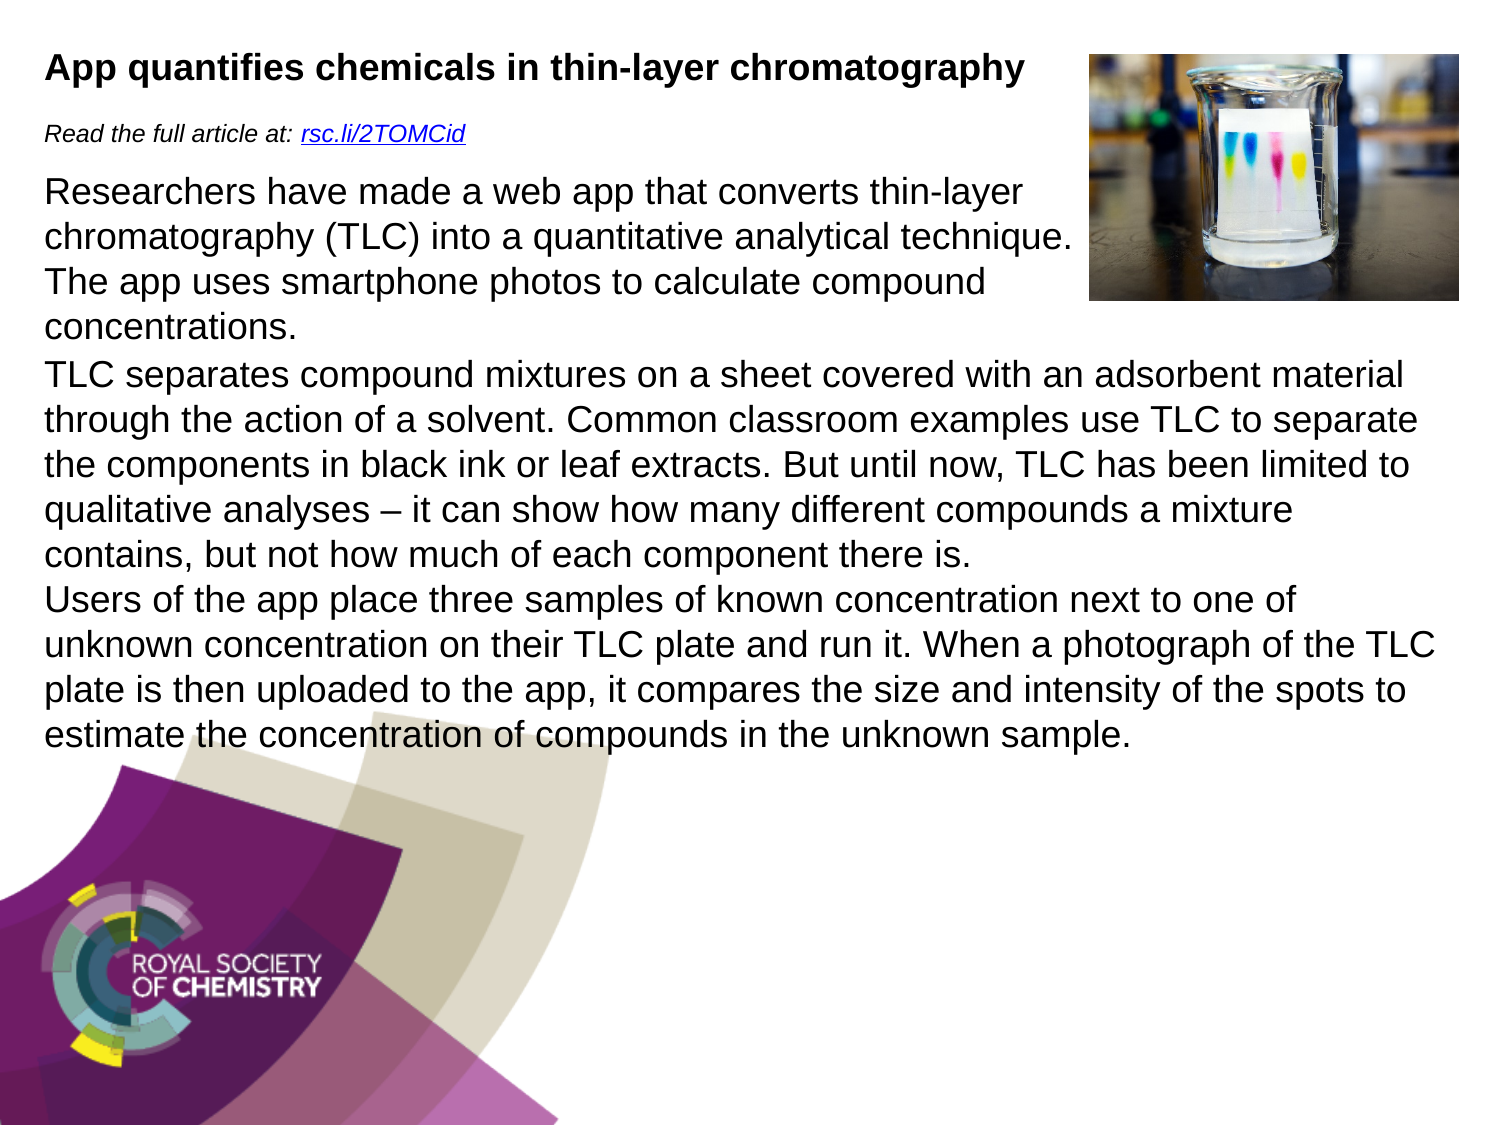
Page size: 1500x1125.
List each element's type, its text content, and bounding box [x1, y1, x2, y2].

text_box TLC separates compound mixtures on a sheet covered with an adsorbent material through the action of a solvent. Common classroom examples use TLC to separate the components in black ink or leaf extracts. But until now, TLC has been limited to qualitative analyses – it can show how many different compounds a mixture contains, but not how much of each component there is. Users of the app place three samples of known concentration next to one of unknown concentration on their TLC plate and run it. When a photograph of the TLC plate is then uploaded to the app, it compares the size and intensity of the spots to estimate the concentration of compounds in the unknown sample. [29, 342, 1459, 808]
picture [0, 3, 1500, 1125]
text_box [29, 35, 1112, 358]
